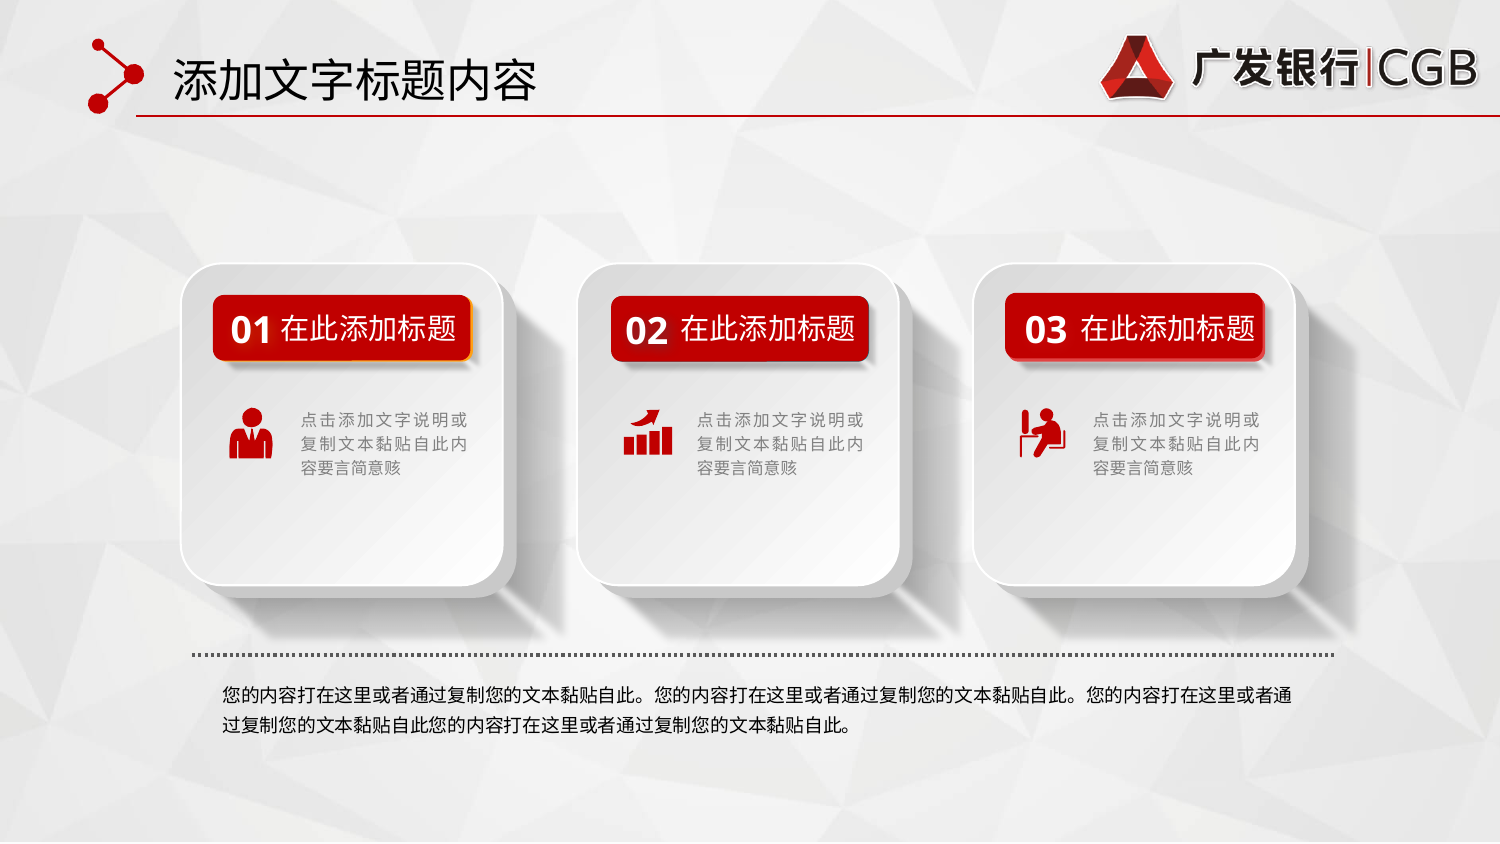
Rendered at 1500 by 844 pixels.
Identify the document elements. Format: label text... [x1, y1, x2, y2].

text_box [972, 263, 1365, 659]
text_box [180, 263, 573, 659]
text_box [576, 263, 969, 654]
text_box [1004, 289, 1303, 378]
text_box 您的内容打在这里或者通过复制您的文本黏贴自此。您的内容打在这里或者通过复制您的文本黏贴自此。您的内容打在这里或者通过复制您的文本黏贴自此您的内容打在这里或者通过复制您的文本黏贴自此。 [213, 673, 1313, 740]
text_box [229, 407, 273, 459]
picture [0, 0, 1500, 842]
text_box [605, 288, 903, 406]
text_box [1019, 407, 1066, 458]
text_box 添加文字标题内容 [128, 46, 583, 113]
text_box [623, 409, 673, 455]
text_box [207, 289, 503, 378]
